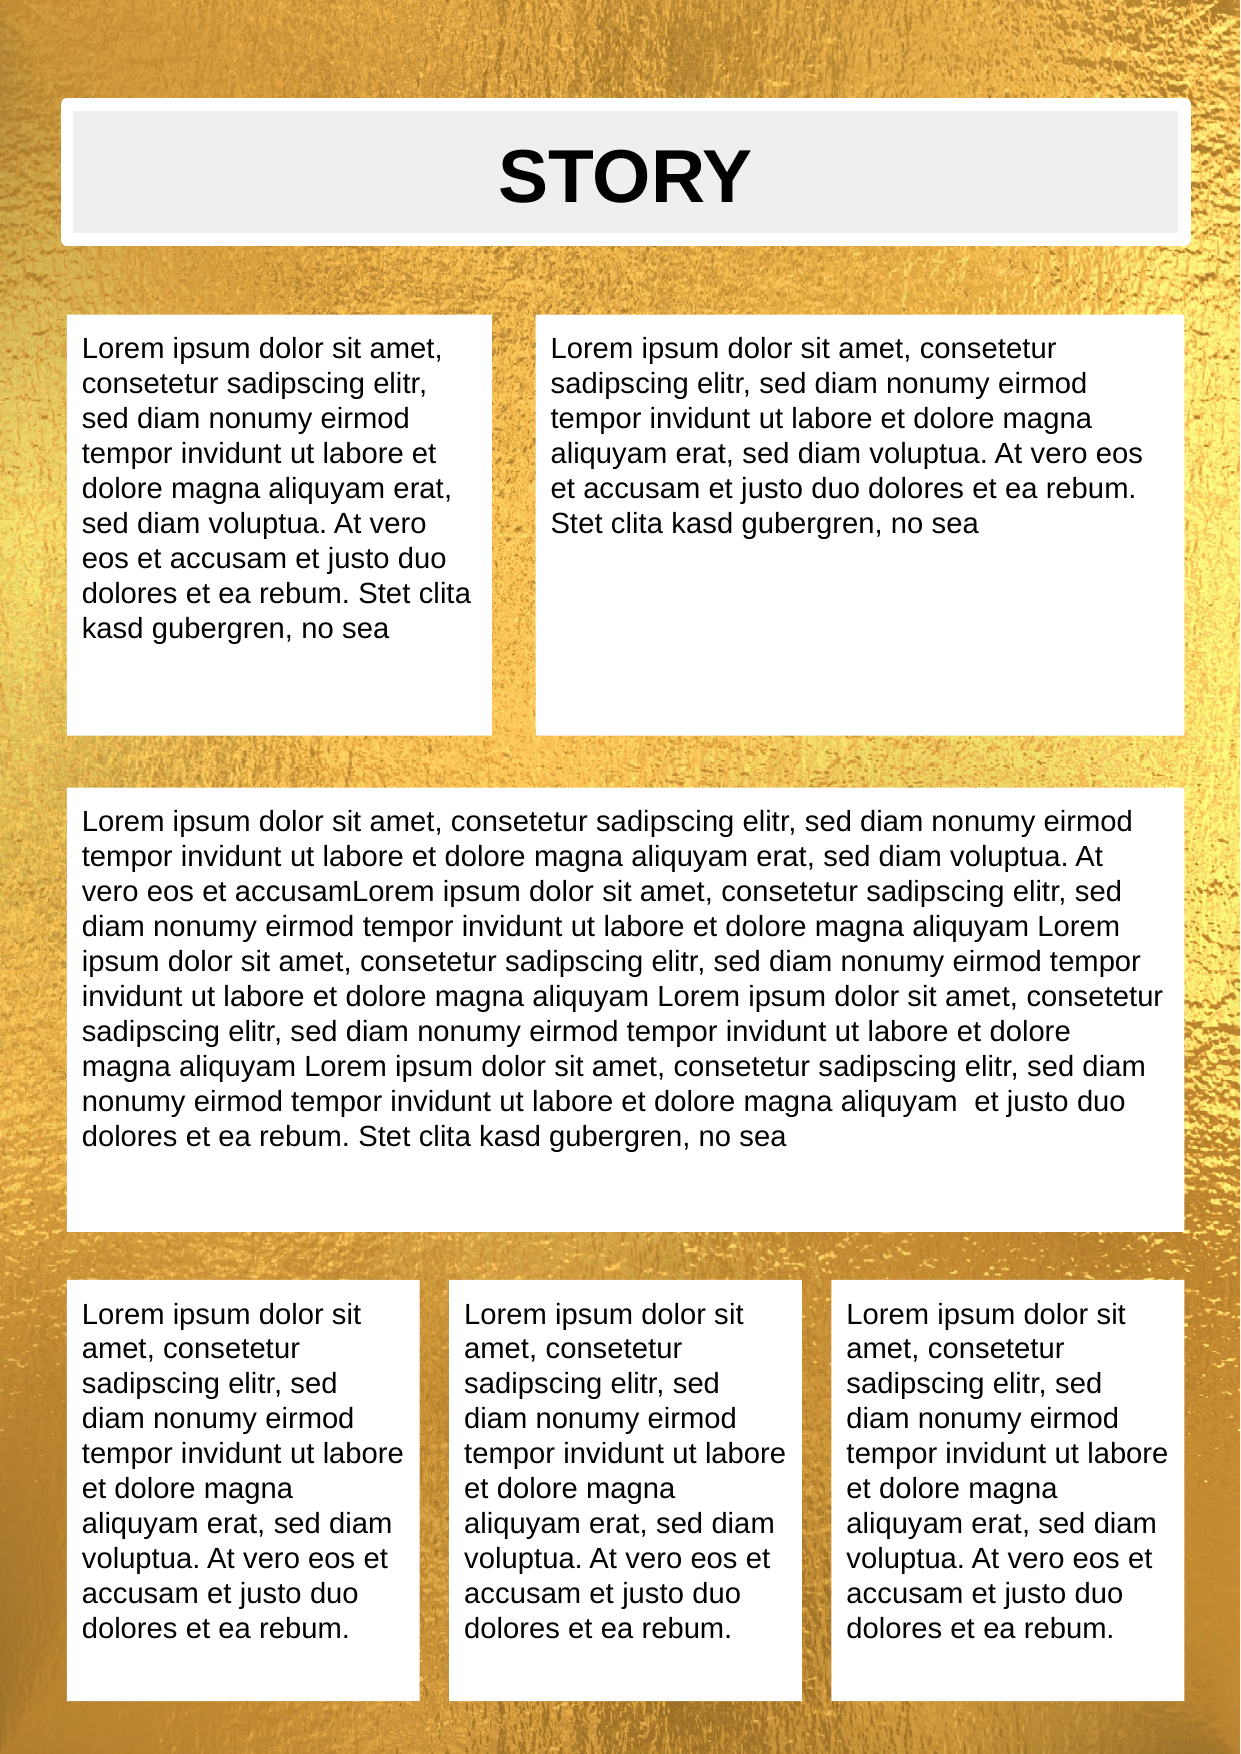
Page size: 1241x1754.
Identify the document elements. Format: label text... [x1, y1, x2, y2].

text_box Lorem ipsum dolor sit amet, consetetur sadipscing elitr, sed diam nonumy eirmod tempor invidunt ut labore et dolore magna aliquyam erat, sed diam voluptua. At vero eos et accusamLorem ipsum dolor sit amet, consetetur sadipscing elitr, sed diam nonumy eirmod tempor invidunt ut labore et dolore magna aliquyam Lorem ipsum dolor sit amet, consetetur sadipscing elitr, sed diam nonumy eirmod tempor invidunt ut labore et dolore magna aliquyam Lorem ipsum dolor sit amet, consetetur sadipscing elitr, sed diam nonumy eirmod tempor invidunt ut labore et dolore magna aliquyam Lorem ipsum dolor sit amet, consetetur sadipscing elitr, sed diam nonumy eirmod tempor invidunt ut labore et dolore magna aliquyam et justo duo dolores et ea rebum. Stet clita kasd gubergren, no sea [66, 787, 1185, 1232]
text_box Lorem ipsum dolor sit amet, consetetur sadipscing elitr, sed diam nonumy eirmod tempor invidunt ut labore et dolore magna aliquyam erat, sed diam voluptua. At vero eos et accusam et justo duo dolores et ea rebum. [449, 1279, 802, 1702]
text_box STORY [66, 104, 1185, 240]
picture [0, 0, 1241, 1754]
text_box Lorem ipsum dolor sit amet, consetetur sadipscing elitr, sed diam nonumy eirmod tempor invidunt ut labore et dolore magna aliquyam erat, sed diam voluptua. At vero eos et accusam et justo duo dolores et ea rebum. Stet clita kasd gubergren, no sea [535, 314, 1185, 736]
text_box Lorem ipsum dolor sit amet, consetetur sadipscing elitr, sed diam nonumy eirmod tempor invidunt ut labore et dolore magna aliquyam erat, sed diam voluptua. At vero eos et accusam et justo duo dolores et ea rebum. [831, 1279, 1185, 1702]
text_box Lorem ipsum dolor sit amet, consetetur sadipscing elitr, sed diam nonumy eirmod tempor invidunt ut labore et dolore magna aliquyam erat, sed diam voluptua. At vero eos et accusam et justo duo dolores et ea rebum. [66, 1279, 420, 1702]
text_box Lorem ipsum dolor sit amet, consetetur sadipscing elitr, sed diam nonumy eirmod tempor invidunt ut labore et dolore magna aliquyam erat, sed diam voluptua. At vero eos et accusam et justo duo dolores et ea rebum. Stet clita kasd gubergren, no sea [66, 314, 492, 736]
